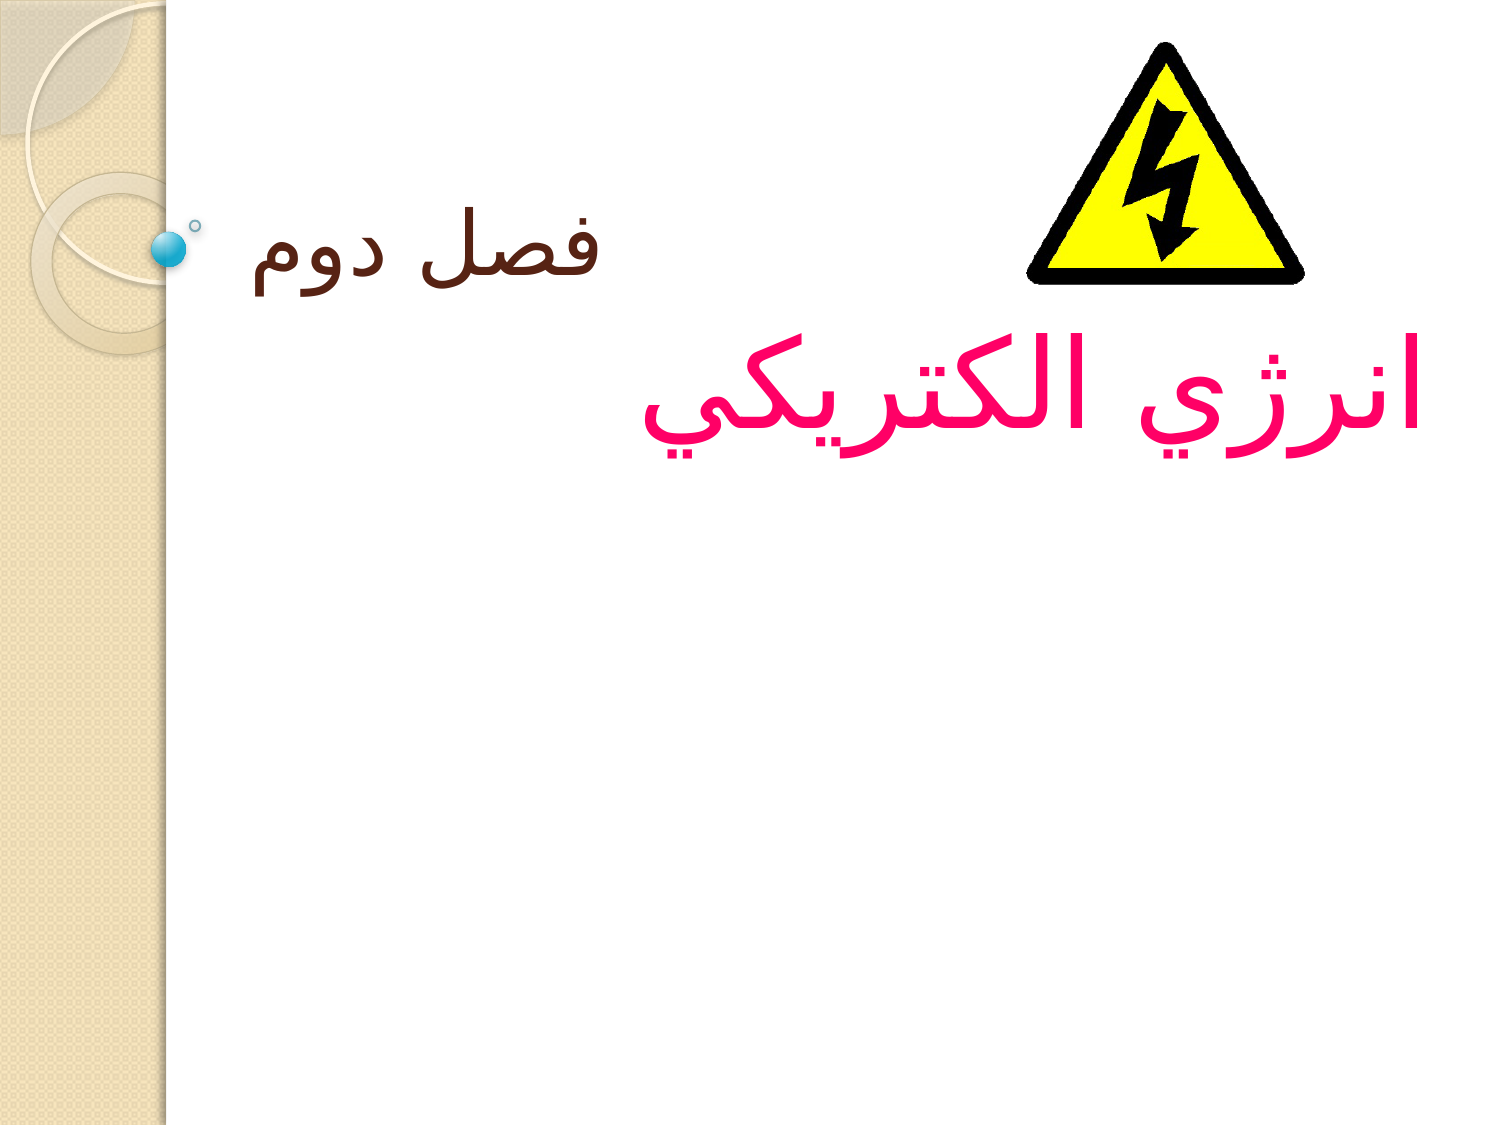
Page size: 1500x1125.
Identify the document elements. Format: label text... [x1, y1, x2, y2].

title فصل دوم [234, 59, 1450, 301]
picture [1025, 39, 1308, 289]
subtitle انرژي الكتريكي [234, 303, 1450, 591]
